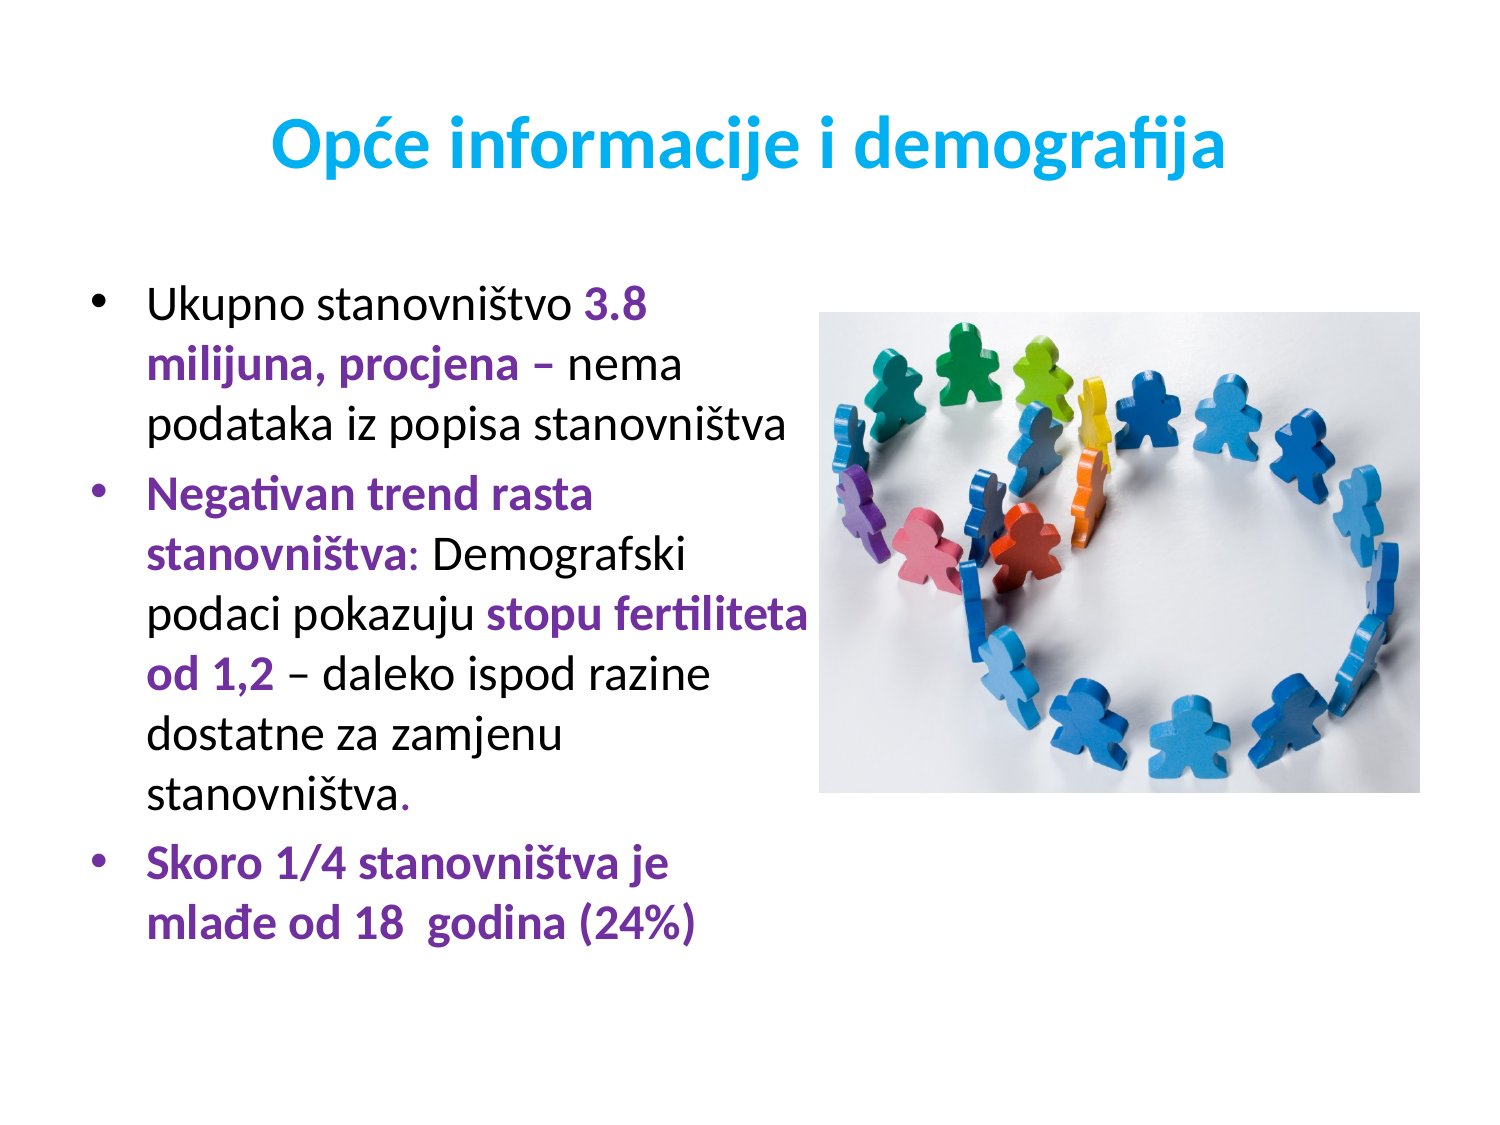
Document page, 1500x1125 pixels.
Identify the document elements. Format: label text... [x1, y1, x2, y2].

list Ukupno stanovništvo 3.8 milijuna, procjena – nema podataka iz popisa stanovništva Negativan trend rasta stanovništva: Demografski podaci pokazuju stopu fertiliteta od 1,2 – daleko ispod razine dostatne za zamjenu stanovništva. Skoro 1/4 stanovništva je mlađe od 18 godina (24%) [75, 262, 825, 1005]
title Opće informacije i demografija [75, 45, 1425, 233]
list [819, 312, 1420, 794]
